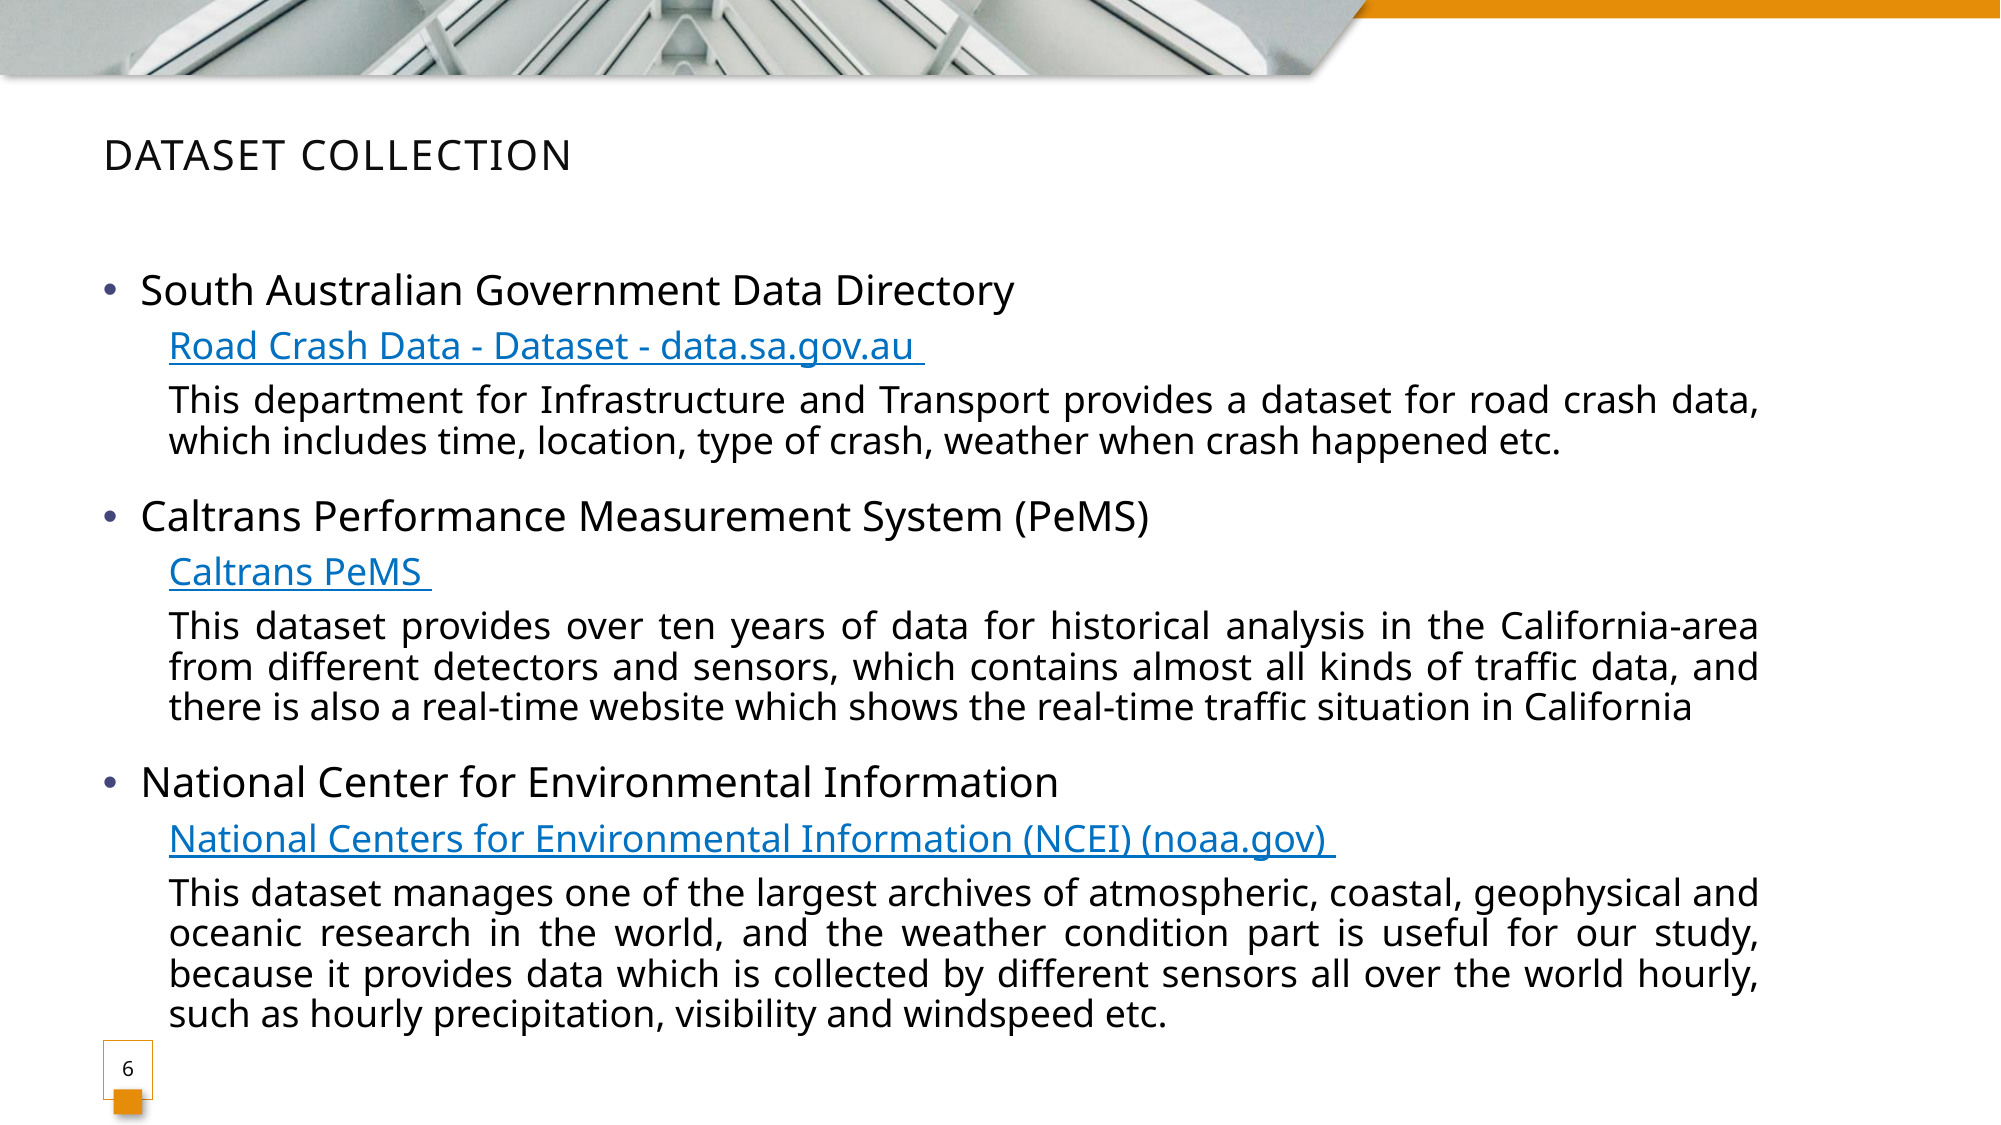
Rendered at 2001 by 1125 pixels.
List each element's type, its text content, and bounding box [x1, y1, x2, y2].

text_box South Australian Government Data Directory Road Crash Data - Dataset - data.sa.gov.au This department for Infrastructure and Transport provides a dataset for road crash data, which includes time, location, type of crash, weather when crash happened etc. Caltrans Performance Measurement System (PeMS) Caltrans PeMS This dataset provides over ten years of data for historical analysis in the California-area from different detectors and sensors, which contains almost all kinds of traffic data, and there is also a real-time website which shows the real-time traffic situation in California National Center for Environmental Information National Centers for Environmental Information (NCEI) (noaa.gov) This dataset manages one of the largest archives of atmospheric, coastal, geophysical and oceanic research in the world, and the weather condition part is useful for our study, because it provides data which is collected by different sensors all over the world hourly, such as hourly precipitation, visibility and windspeed etc. [88, 262, 1776, 863]
slide_number 6 [103, 1040, 153, 1100]
picture [0, 0, 1367, 76]
title Dataset collection [88, 121, 1861, 238]
text_box [113, 1089, 143, 1115]
